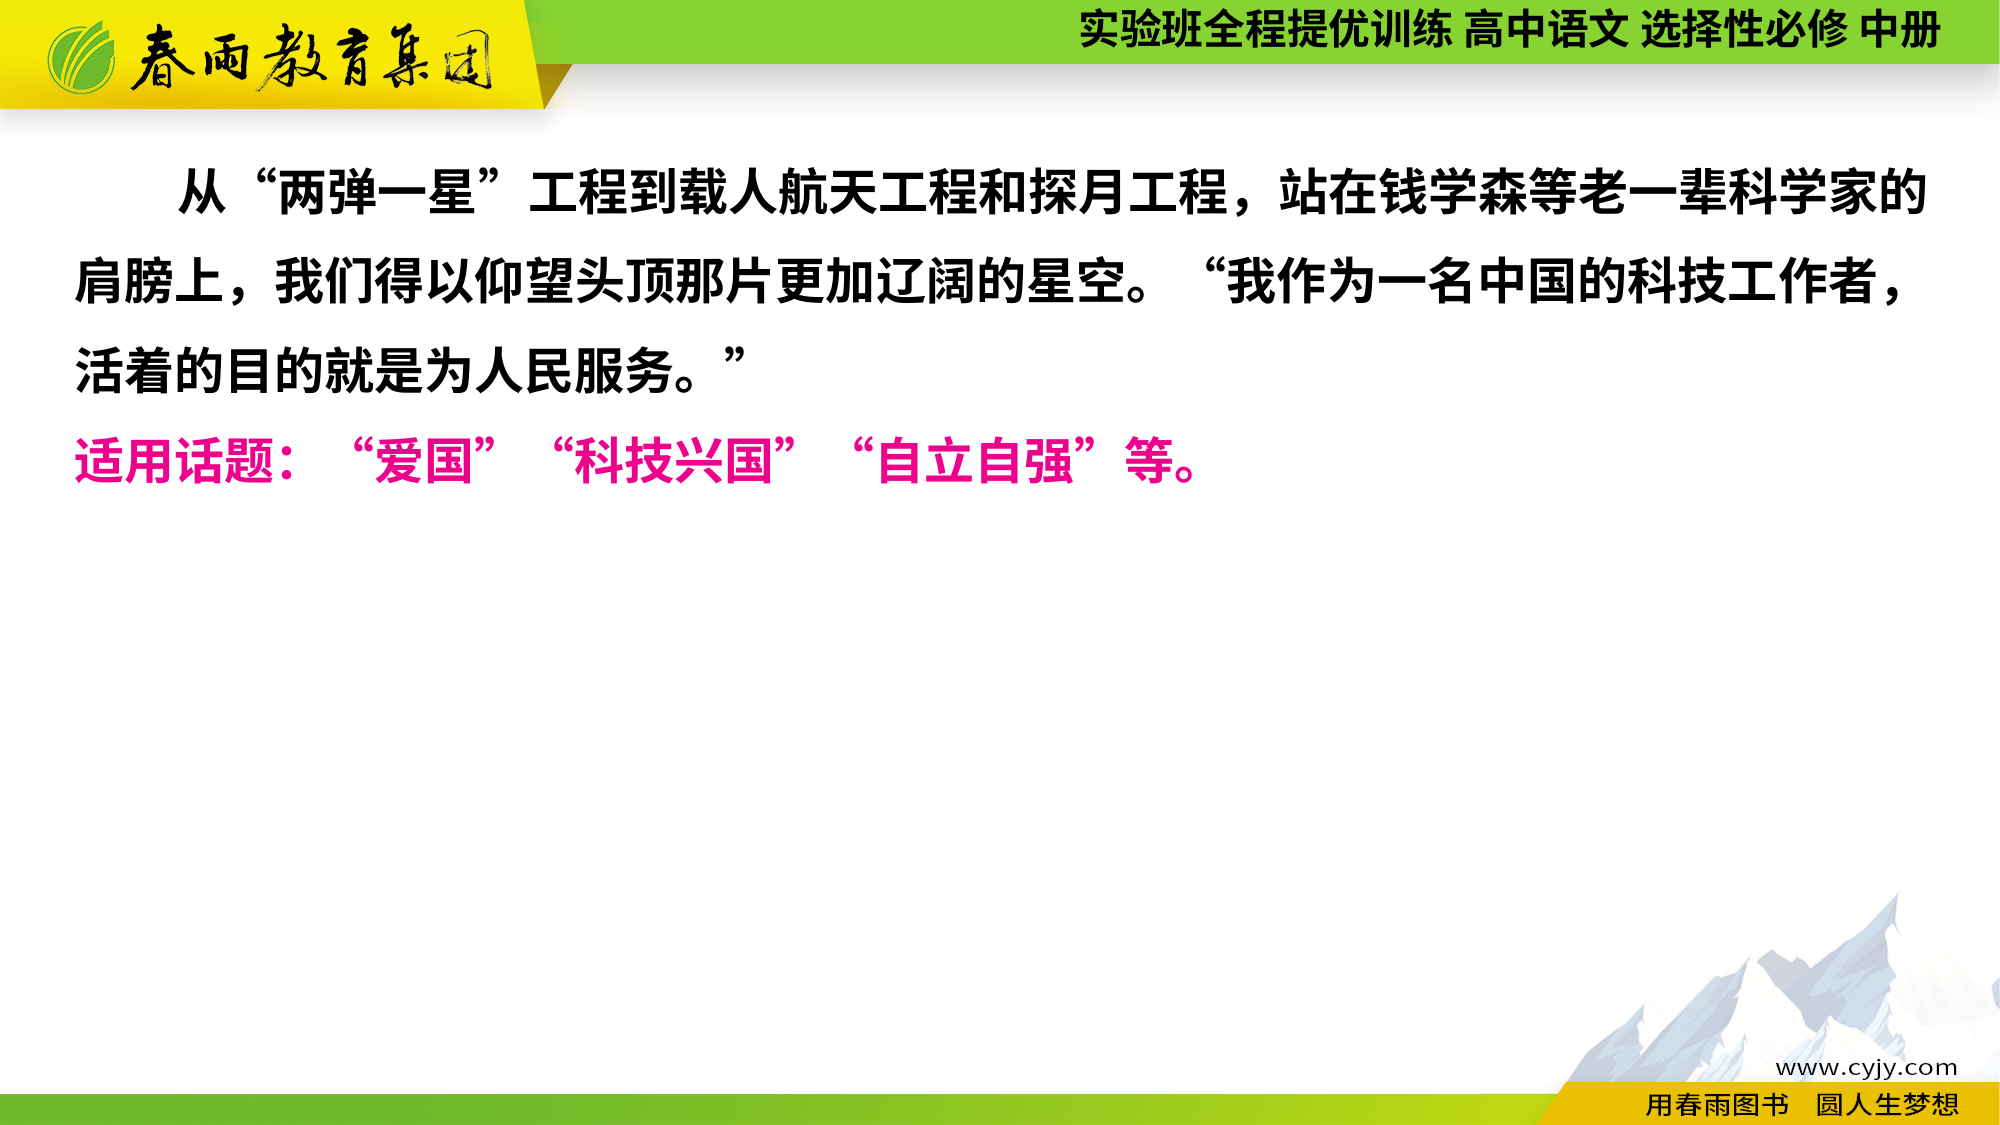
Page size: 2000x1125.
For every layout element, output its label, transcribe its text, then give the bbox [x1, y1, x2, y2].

list 从“两弹一星”工程到载人航天工程和探月工程，站在钱学森等老一辈科学家的肩膀上，我们得以仰望头顶那片更加辽阔的星空。“我作为一名中国的科技工作者，活着的目的就是为人民服务。” 适用话题：“爱国”“科技兴国”“自立自强”等。 [59, 122, 1944, 502]
picture [0, 0, 2000, 1125]
